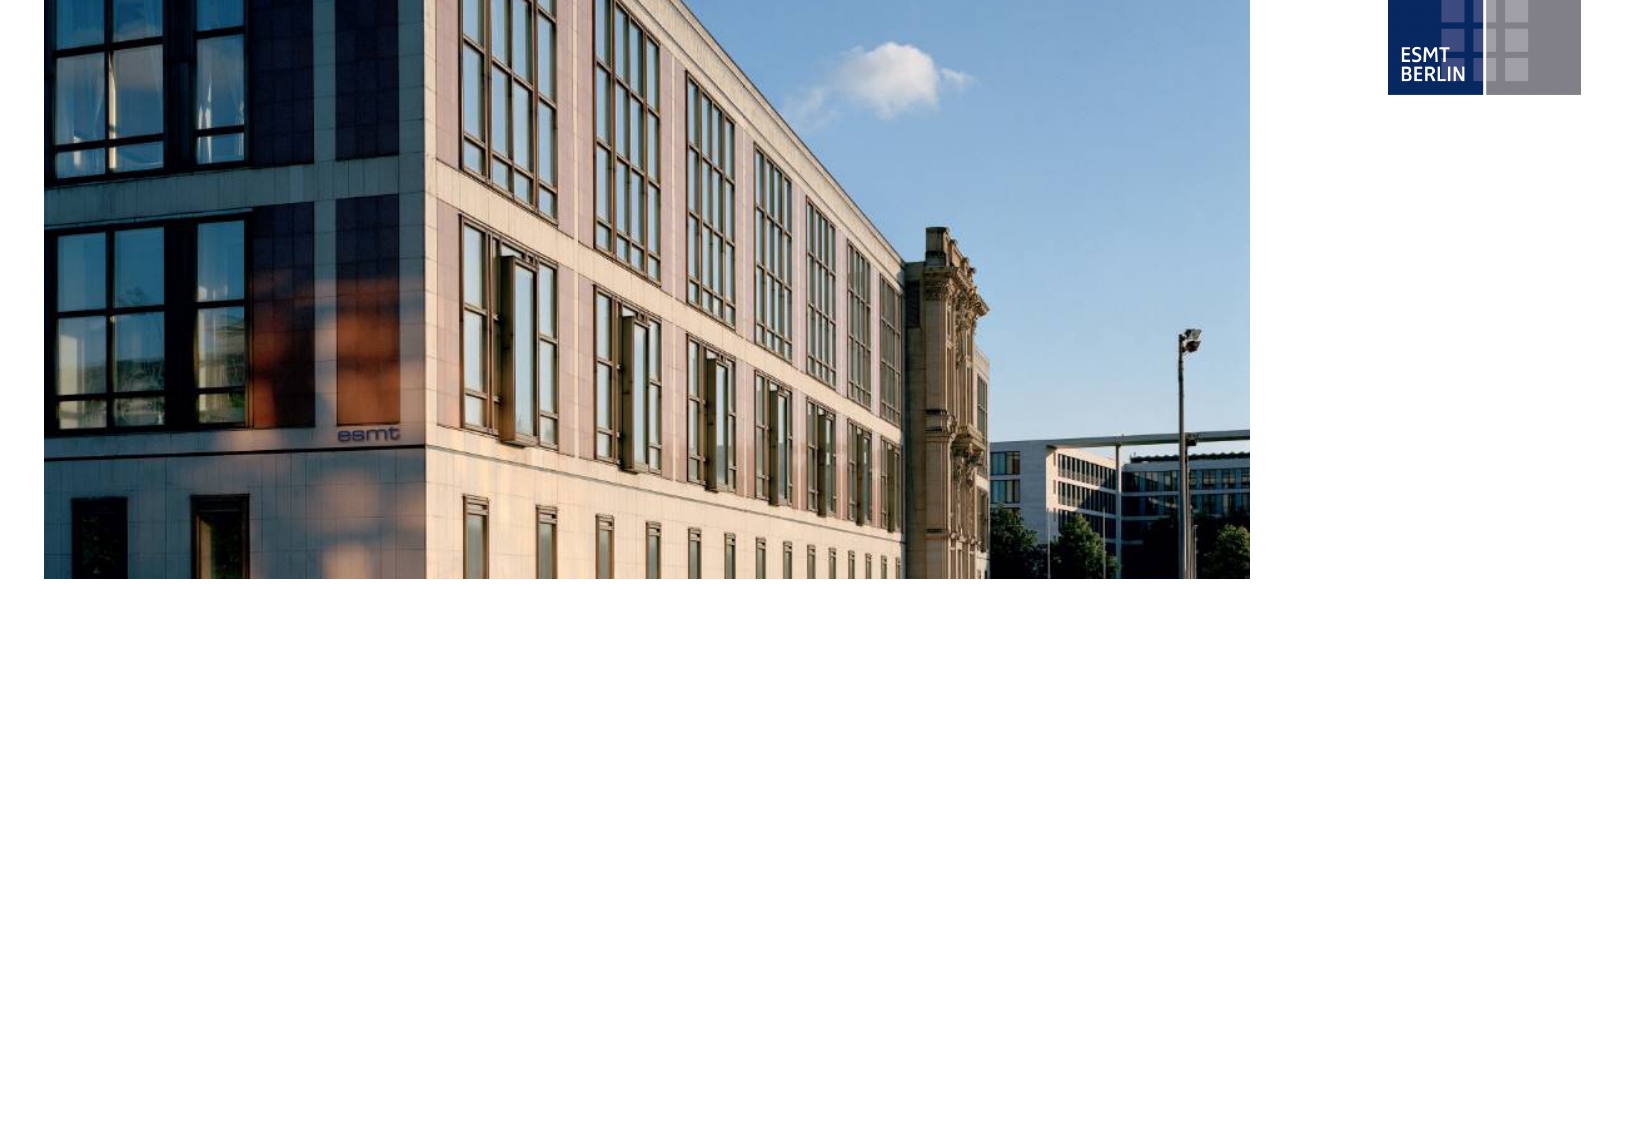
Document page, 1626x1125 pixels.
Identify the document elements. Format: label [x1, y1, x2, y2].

picture [1388, 0, 1581, 95]
picture [44, 0, 1250, 579]
